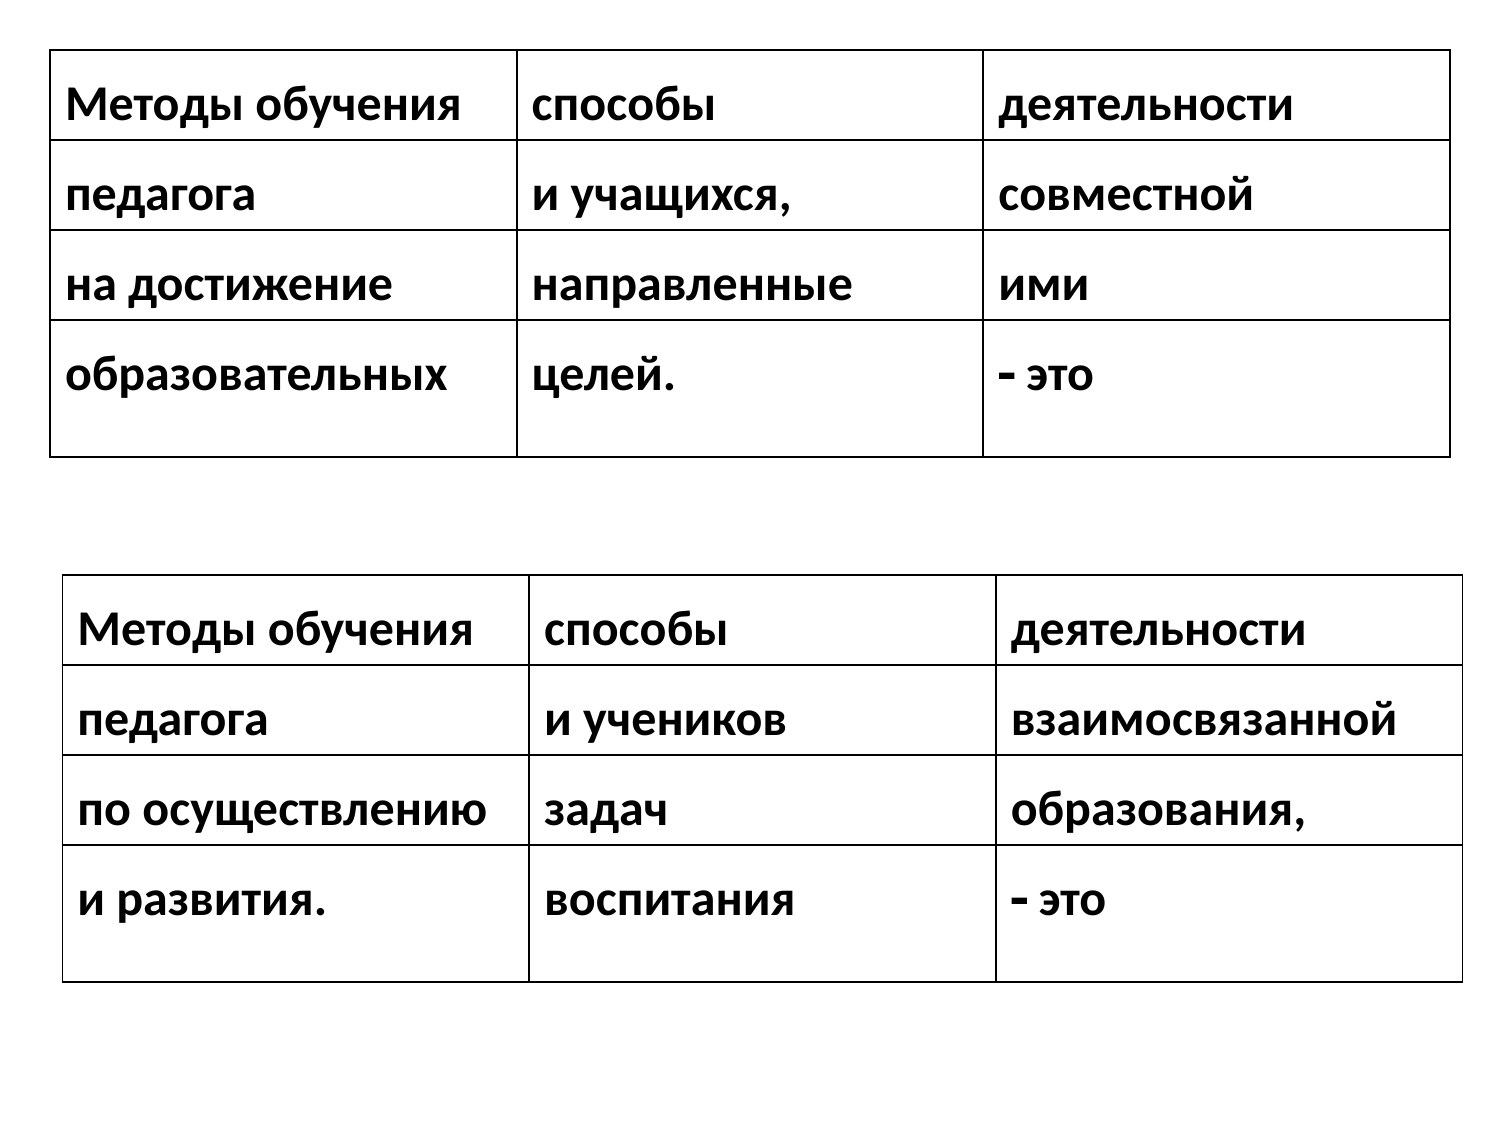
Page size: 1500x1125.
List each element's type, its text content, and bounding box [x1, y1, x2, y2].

table_cell образования, [997, 756, 1462, 844]
table_cell целей. [518, 321, 982, 456]
table_header деятельности [997, 576, 1462, 664]
table_cell ими [984, 231, 1449, 319]
table_cell направленные [518, 231, 982, 319]
table_header способы [518, 51, 982, 139]
table_cell на достижение [51, 231, 516, 319]
table_cell по осуществлению [63, 756, 528, 844]
table_cell педагога [63, 666, 528, 754]
table_header деятельности [984, 51, 1449, 139]
table_header Методы обучения [51, 51, 516, 139]
table_cell  это [984, 321, 1449, 456]
table_header способы [530, 576, 995, 664]
table_cell педагога [51, 141, 516, 229]
table_cell взаимосвязанной [997, 666, 1462, 754]
table_cell совместной [984, 141, 1449, 229]
table_cell и развития. [63, 846, 528, 981]
table_header Методы обучения [63, 576, 528, 664]
table_cell и учеников [530, 666, 995, 754]
table_cell  это [997, 846, 1462, 981]
table_cell задач [530, 756, 995, 844]
table_cell и учащихся, [518, 141, 982, 229]
table_cell образовательных [51, 321, 516, 456]
table_cell воспитания [530, 846, 995, 981]
